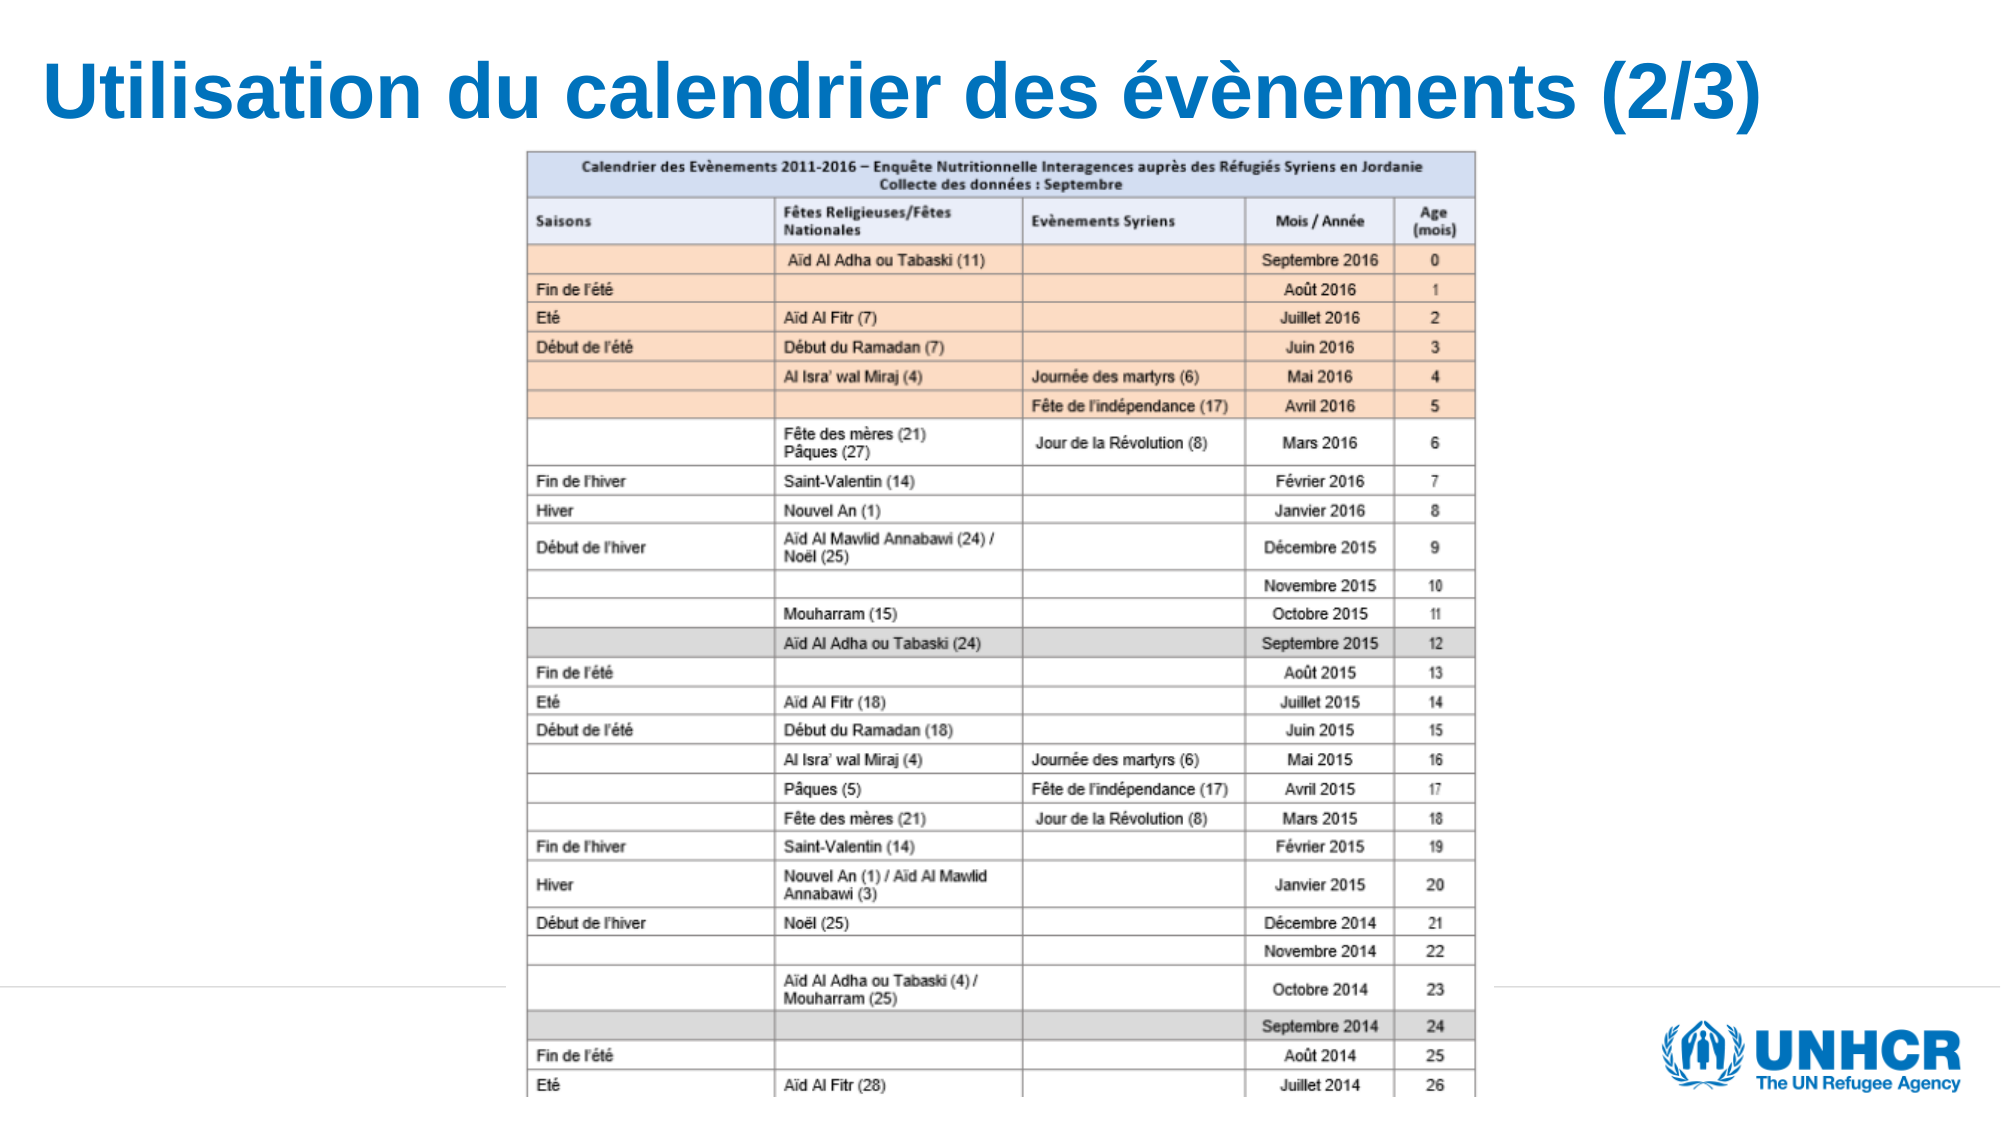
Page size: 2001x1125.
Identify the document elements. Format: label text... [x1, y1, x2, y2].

picture [0, 0, 2001, 1125]
text_box Utilisation du calendrier des évènements (2/3) [42, 0, 1958, 136]
